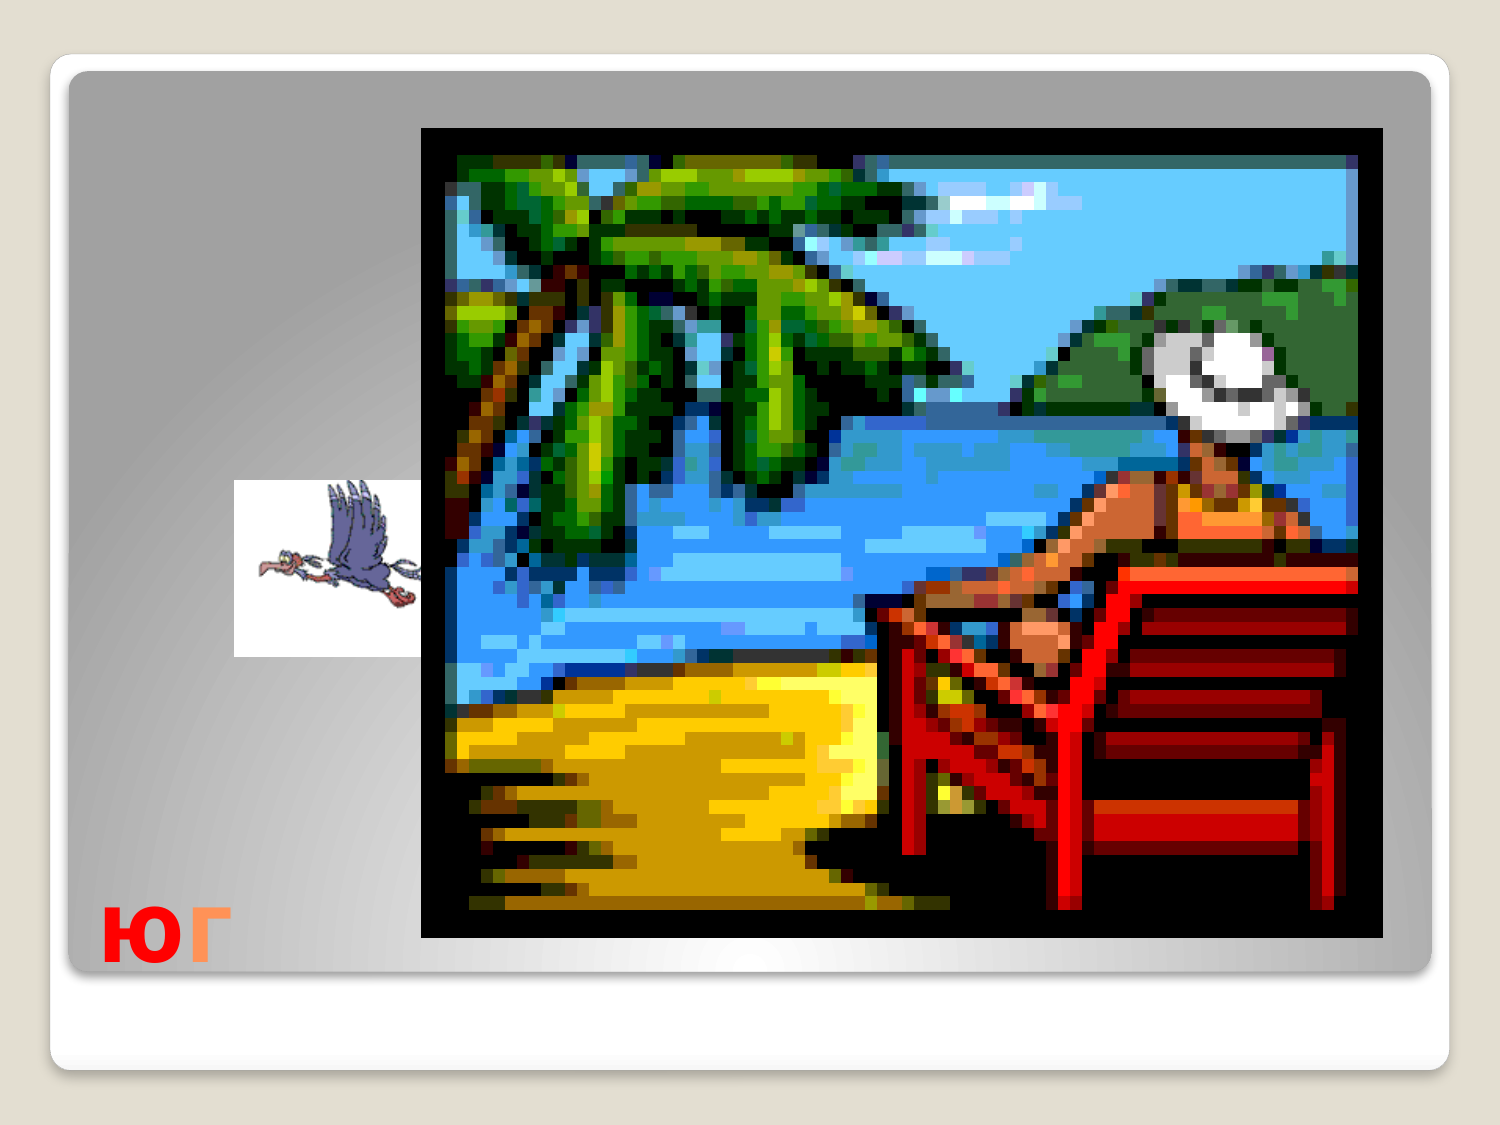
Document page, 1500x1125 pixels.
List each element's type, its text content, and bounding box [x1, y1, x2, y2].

picture [234, 128, 1383, 938]
title юг [82, 817, 1425, 990]
